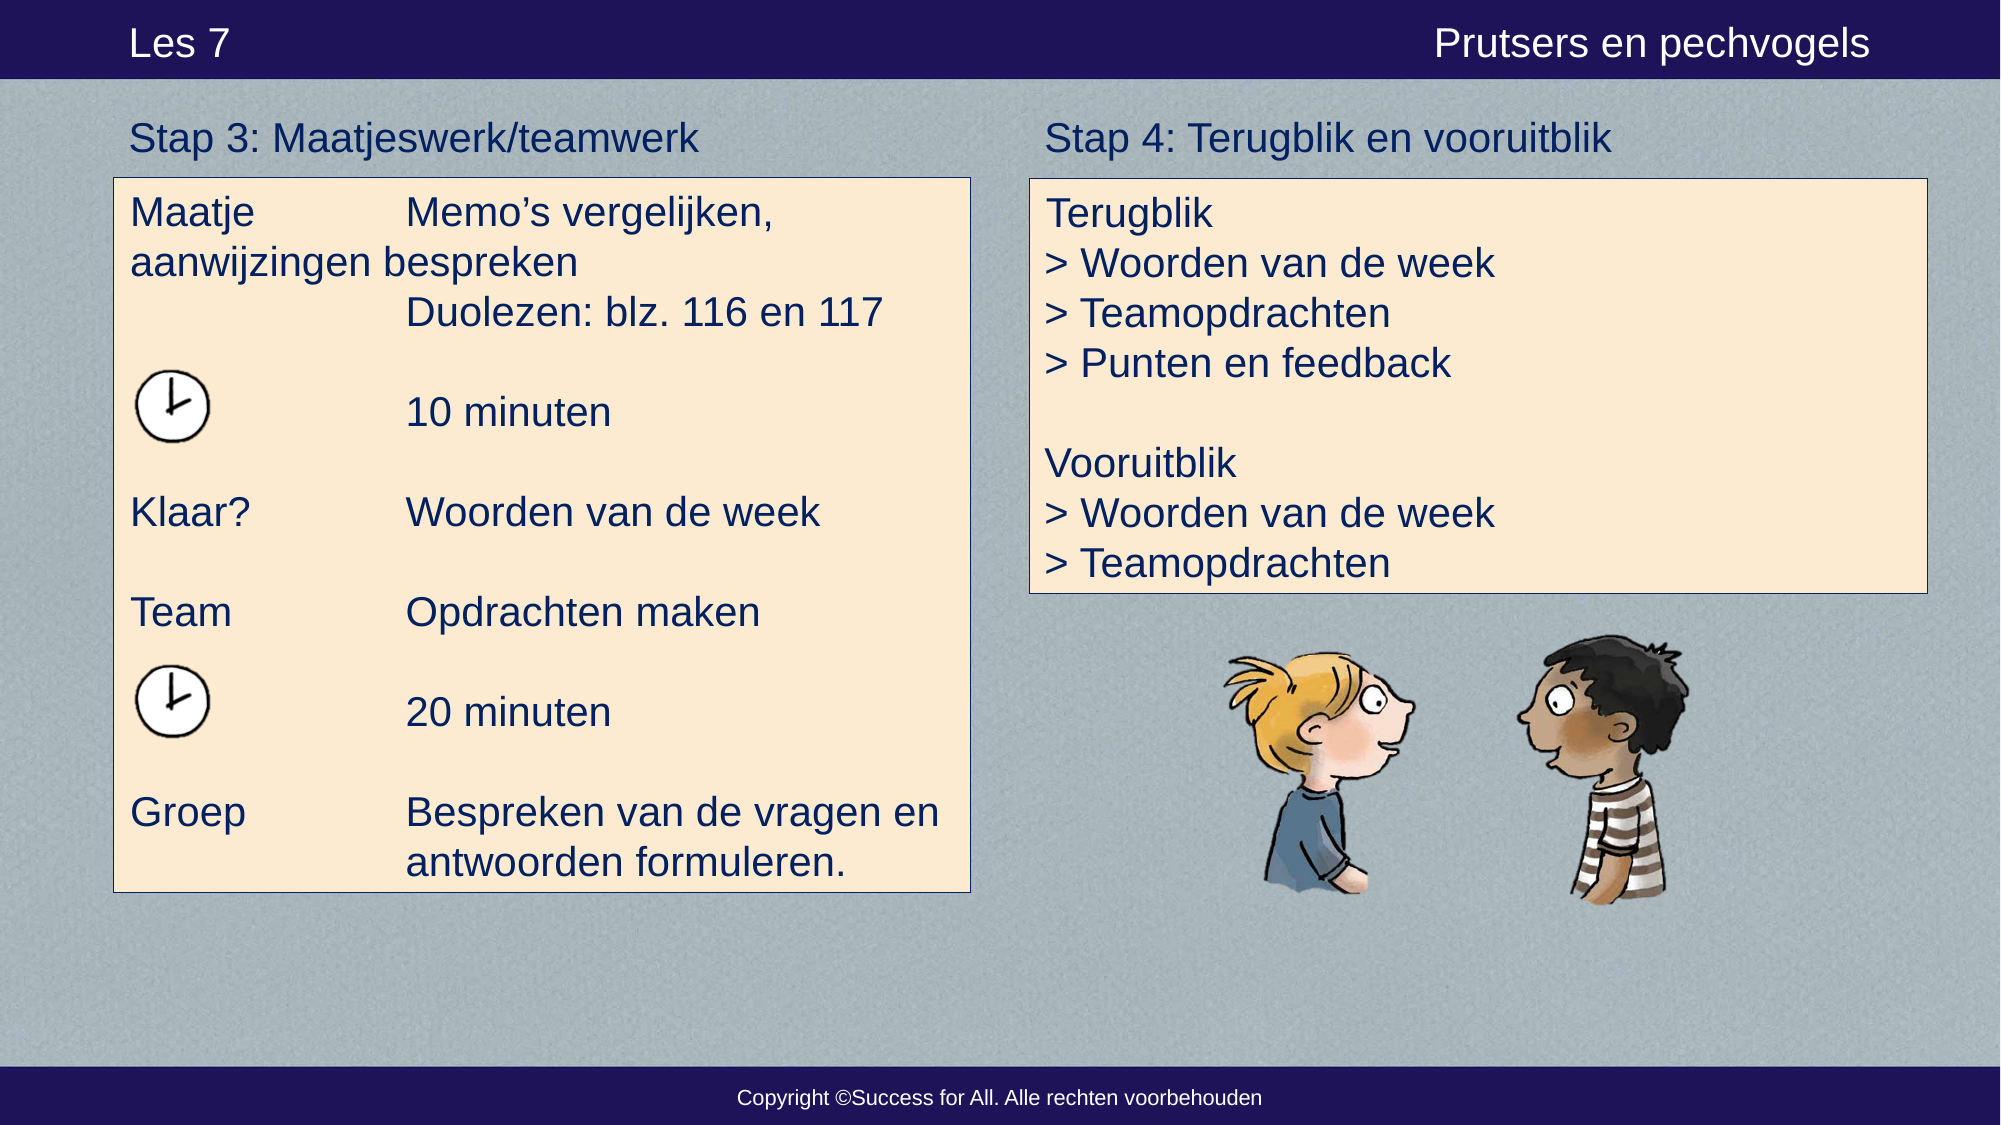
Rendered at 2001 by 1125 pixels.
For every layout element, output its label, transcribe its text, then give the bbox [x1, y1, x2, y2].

text_box Stap 3: Maatjeswerk/teamwerk [114, 103, 907, 169]
text_box Prutsers en pechvogels [999, 8, 1886, 73]
text_box Les 7 [114, 8, 354, 73]
text_box Terugblik > Woorden van de week > Teamopdrachten > Punten en feedback Vooruitblik > Woorden van de week > Teamopdrachten [1029, 178, 1928, 594]
text_box Maatje Memo’s vergelijken, aanwijzingen bespreken Duolezen: blz. 116 en 117 10 minuten Klaar? Woorden van de week Team Opdrachten maken 20 minuten Groep Bespreken van de vragen en antwoorden formuleren. [113, 177, 971, 893]
text_box Copyright ©Success for All. Alle rechten voorbehouden [0, 1076, 2000, 1125]
picture [0, 0, 2001, 1125]
text_box Stap 4: Terugblik en vooruitblik [1029, 103, 1822, 169]
